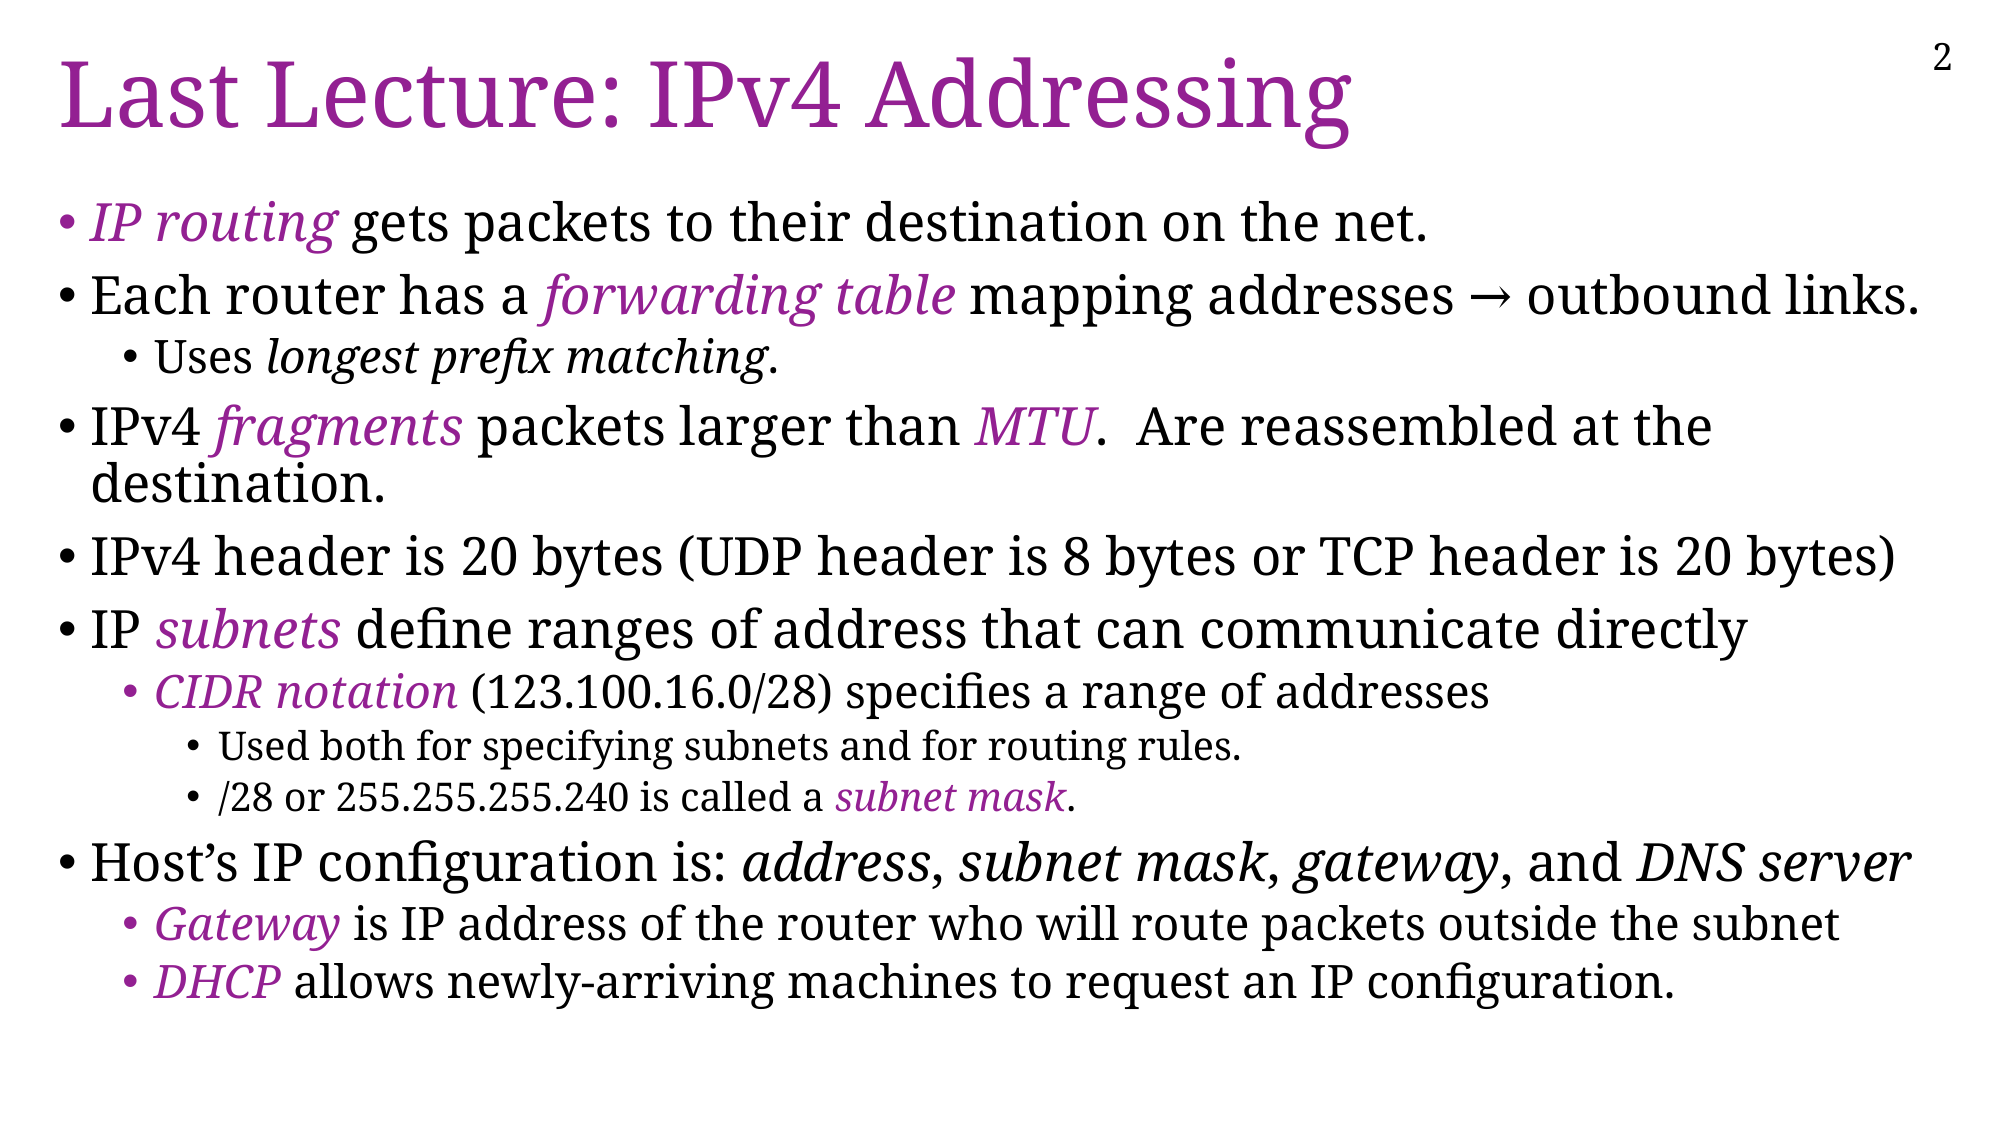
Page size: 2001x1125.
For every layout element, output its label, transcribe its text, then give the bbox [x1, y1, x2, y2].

list IP routing gets packets to their destination on the net. Each router has a forwarding table mapping addresses → outbound links. Uses longest prefix matching. IPv4 fragments packets larger than MTU. Are reassembled at the destination. IPv4 header is 20 bytes (UDP header is 8 bytes or TCP header is 20 bytes) IP subnets define ranges of address that can communicate directly CIDR notation (123.100.16.0/28) specifies a range of addresses Used both for specifying subnets and for routing rules. /28 or 255.255.255.240 is called a subnet mask. Host’s IP configuration is: address, subnet mask, gateway, and DNS server Gateway is IP address of the router who will route packets outside the subnet DHCP allows newly-arriving machines to request an IP configuration. [43, 188, 1953, 1106]
title Last Lecture: IPv4 Addressing [43, 25, 1953, 171]
